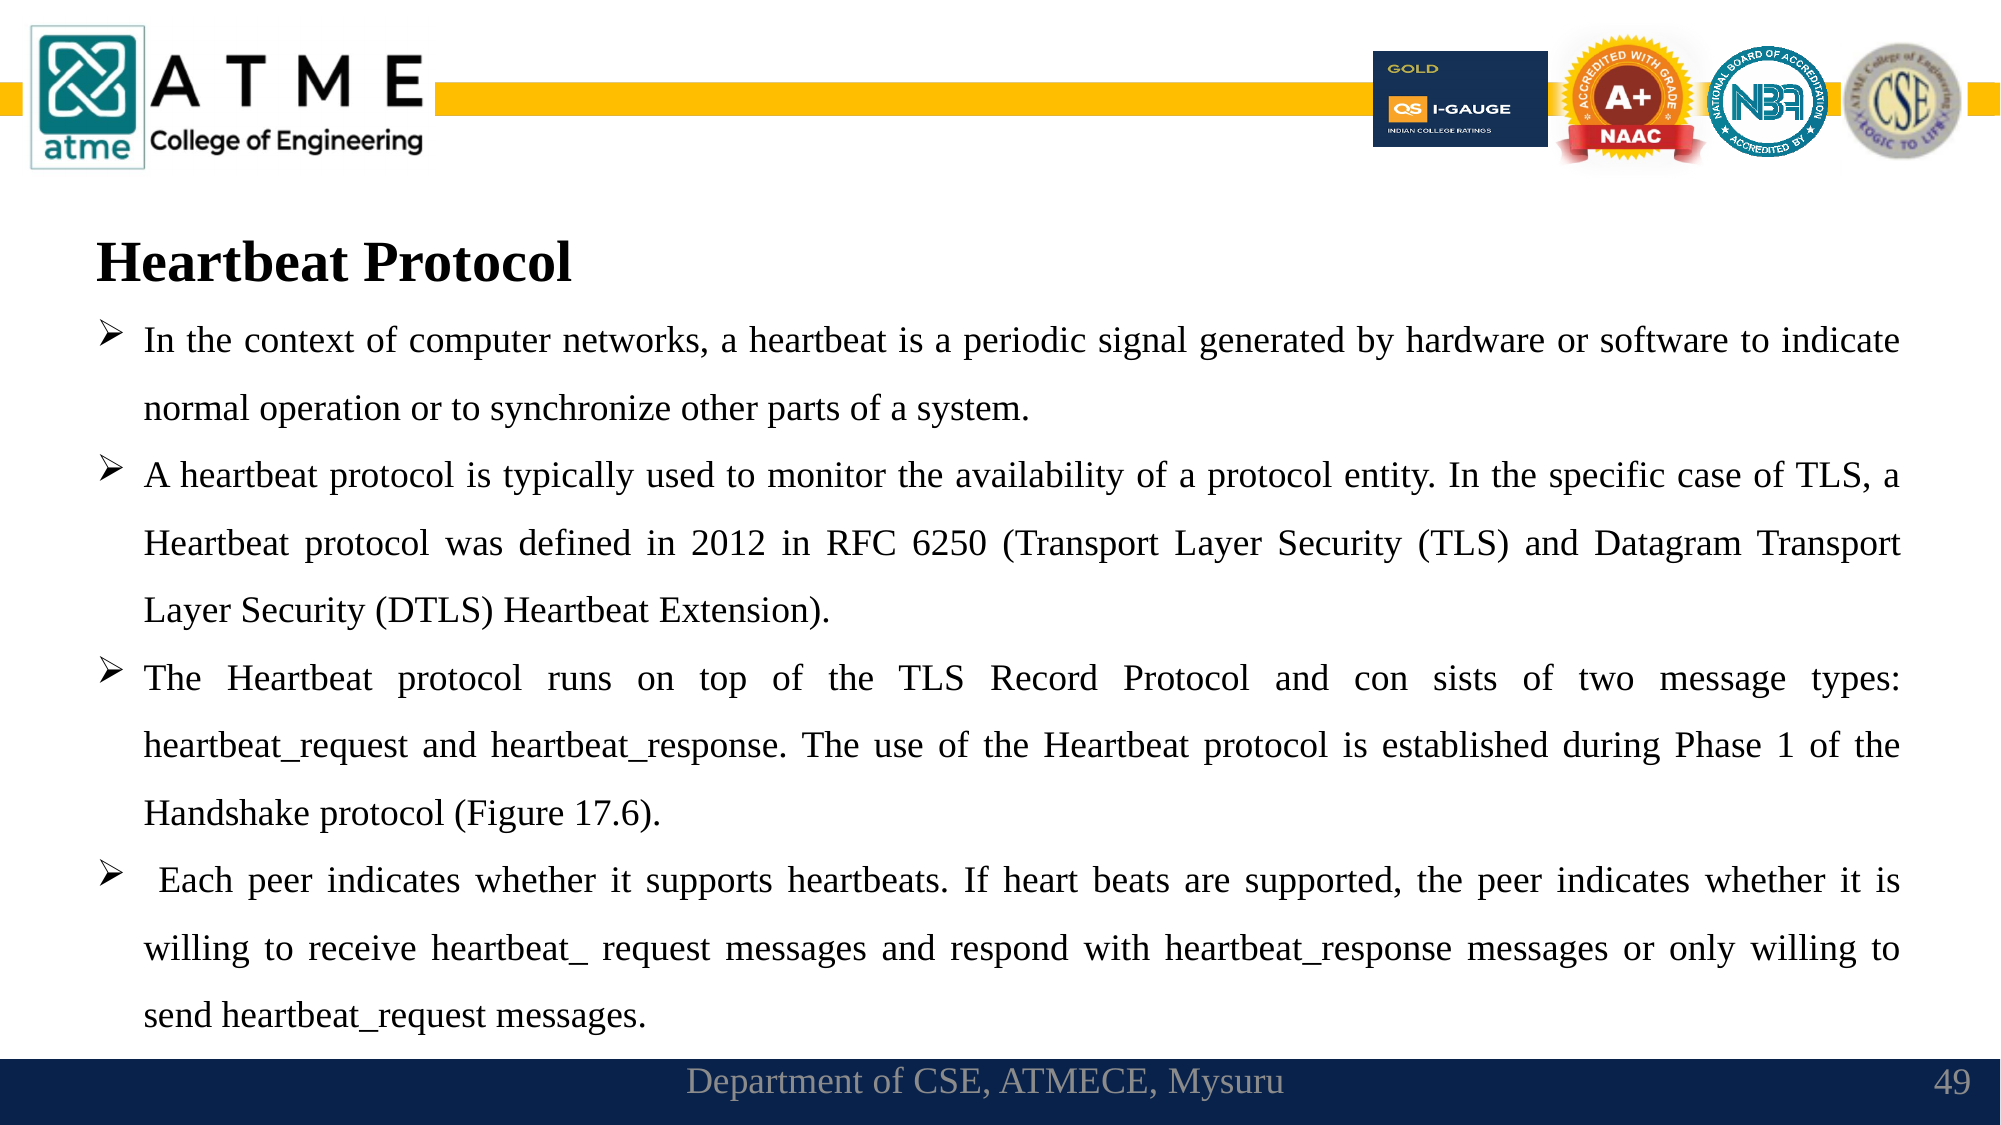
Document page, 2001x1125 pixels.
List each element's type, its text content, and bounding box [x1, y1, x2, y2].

picture [22, 15, 435, 178]
picture [1840, 26, 1968, 176]
footer Department of CSE, ATMECE, Mysuru [501, 1056, 1470, 1102]
picture [0, 1059, 2001, 1125]
picture [1373, 20, 1828, 180]
slide_number 49 [1511, 1057, 1972, 1103]
text_box Heartbeat Protocol In the context of computer networks, a heartbeat is a periodic signal generated by hardware or software to indicate normal operation or to synchronize other parts of a system. A heartbeat protocol is typically used to monitor the availability of a protocol entity. In the specific case of TLS, a Heartbeat protocol was defined in 2012 in RFC 6250 (Transport Layer Security (TLS) and Datagram Transport Layer Security (DTLS) Heartbeat Extension). The Heartbeat protocol runs on top of the TLS Record Protocol and con sists of two message types: heartbeat_request and heartbeat_response. The use of the Heartbeat protocol is established during Phase 1 of the Handshake protocol (Figure 17.6). Each peer indicates whether it supports heartbeats. If heart beats are supported, the peer indicates whether it is willing to receive heartbeat_ request messages and respond with heartbeat_response messages or only willing to send heartbeat_request messages. [81, 180, 1918, 1043]
